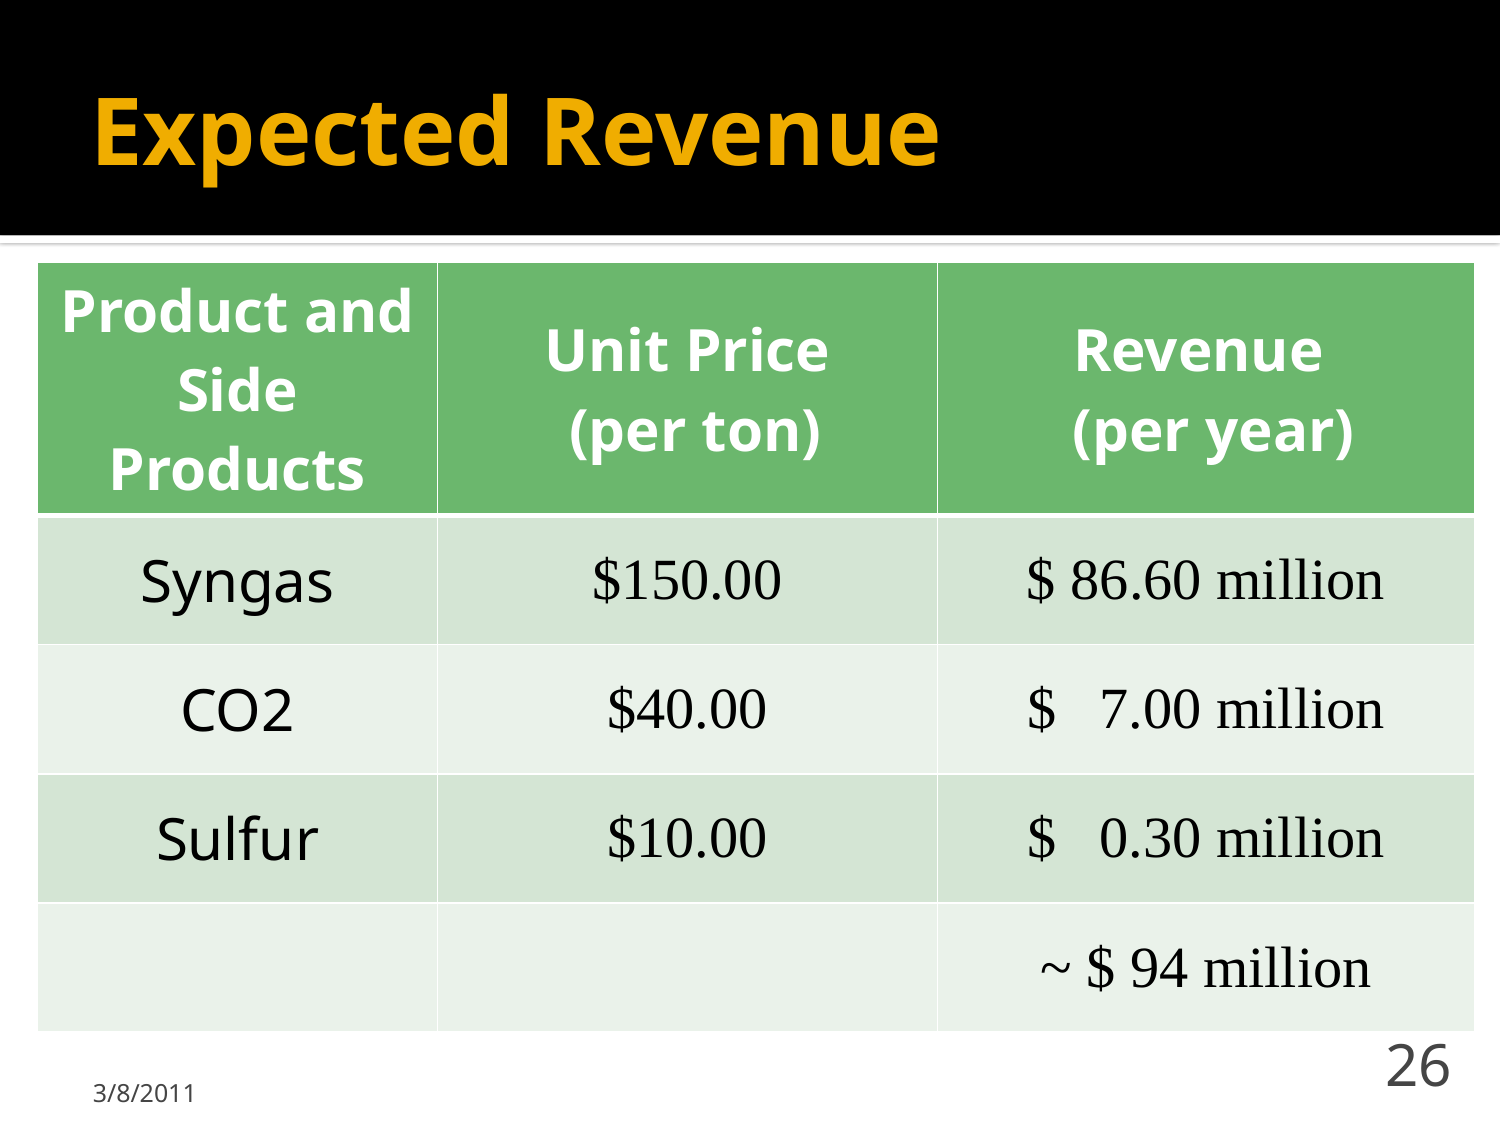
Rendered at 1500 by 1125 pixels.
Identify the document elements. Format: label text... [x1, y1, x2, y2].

table_cell $150.00 [438, 518, 937, 644]
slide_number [75, 1062, 425, 1108]
title Expected Revenue [75, 25, 1425, 231]
table_cell Sulfur [38, 775, 437, 902]
table_cell CO2 [38, 645, 437, 773]
table_cell [38, 904, 437, 1031]
table_header Unit Price (per ton) [438, 263, 937, 513]
slide_number 26 [1345, 1062, 1467, 1108]
table_cell $ 0.30 million [938, 775, 1474, 902]
table_cell Syngas [38, 518, 437, 644]
table_cell [438, 904, 937, 1031]
table_cell $10.00 [438, 775, 937, 902]
table_cell $ 7.00 million [938, 645, 1474, 773]
table_header Product and Side Products [38, 263, 437, 513]
table_cell $40.00 [438, 645, 937, 773]
table_header Revenue (per year) [938, 263, 1474, 513]
table_cell $ 86.60 million [938, 518, 1474, 644]
table_cell ~ $ 94 million [938, 904, 1474, 1031]
